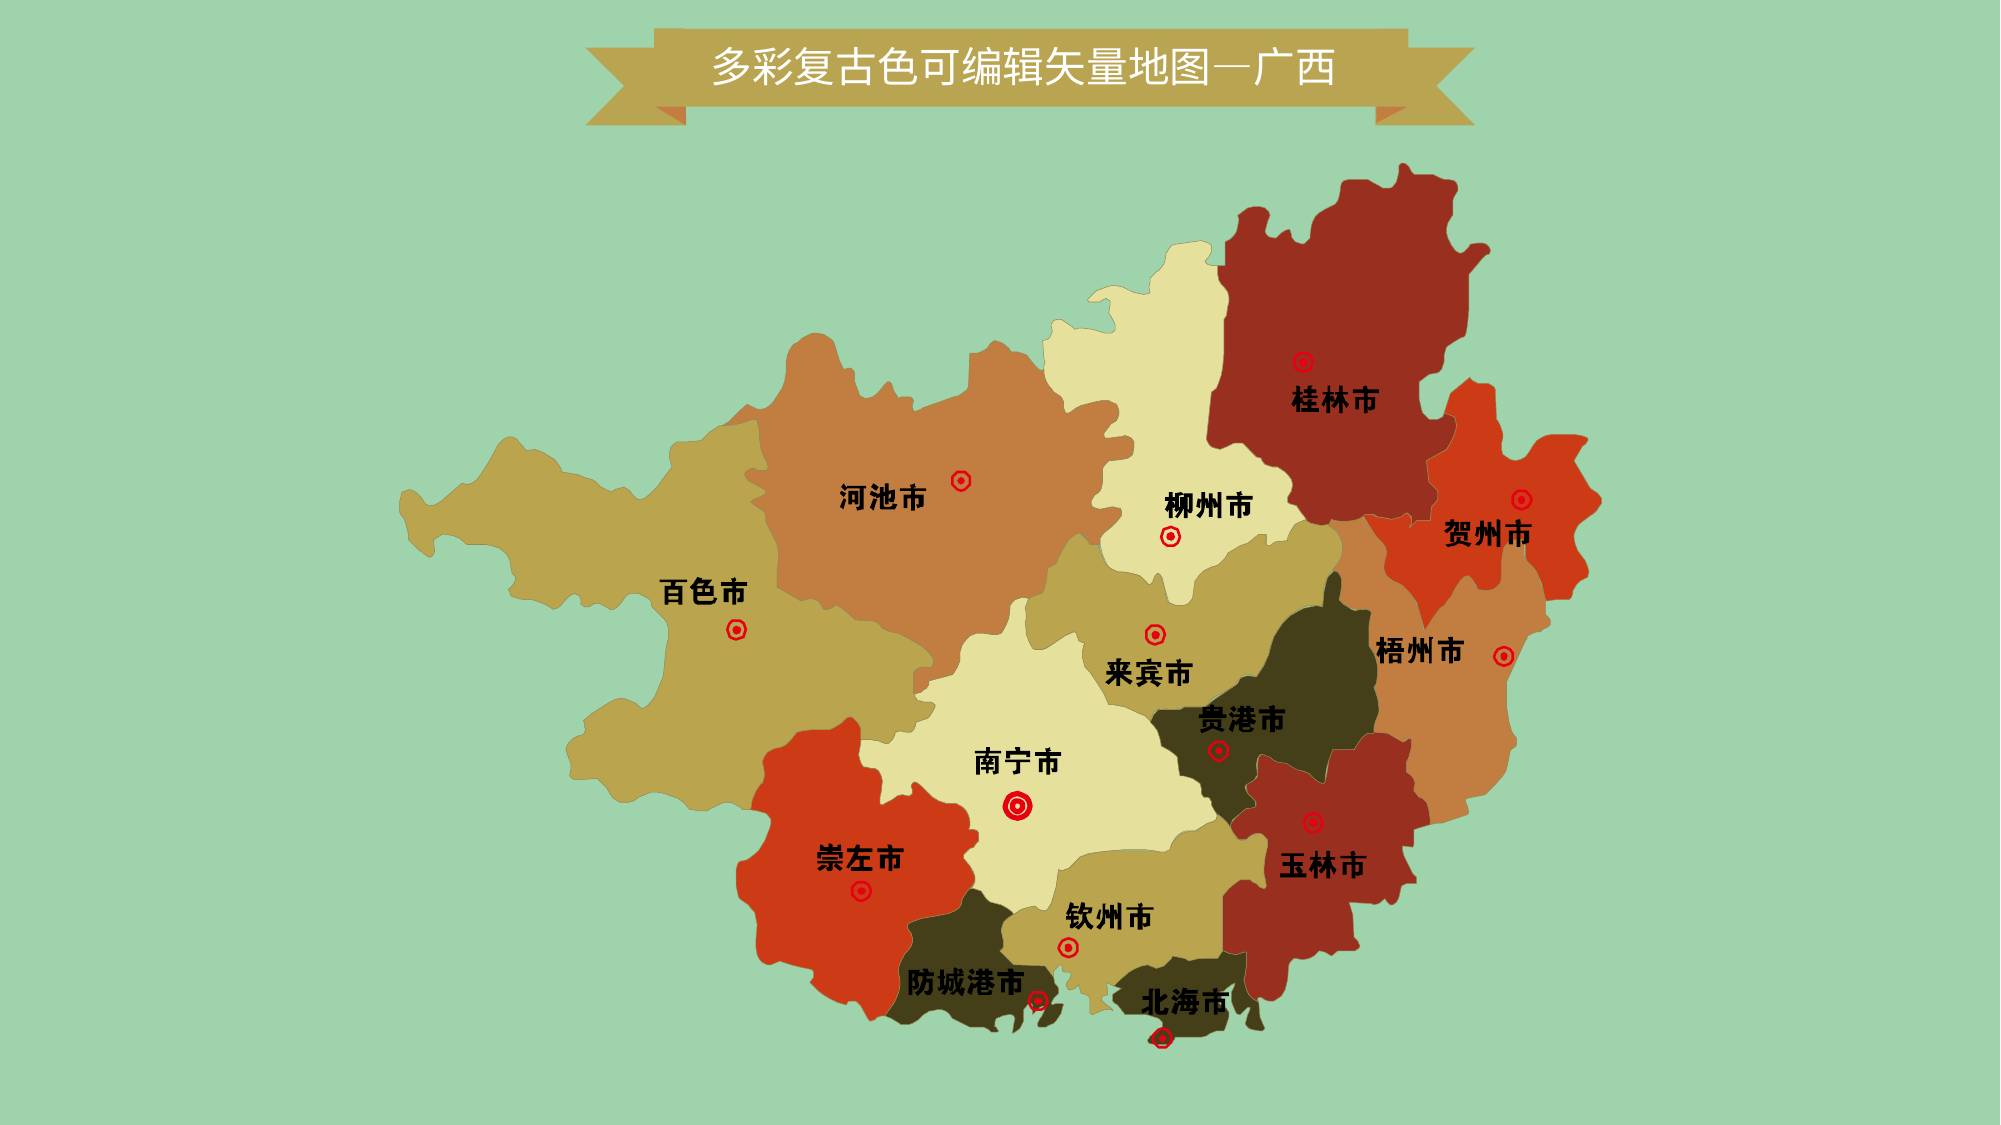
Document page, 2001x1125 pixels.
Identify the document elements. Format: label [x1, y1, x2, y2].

text_box [1444, 519, 1472, 547]
text_box [1505, 519, 1532, 547]
text_box [734, 720, 981, 1024]
text_box [1035, 747, 1062, 775]
text_box [584, 28, 1476, 126]
text_box [861, 600, 1214, 913]
text_box [1321, 385, 1349, 414]
text_box [1005, 747, 1031, 775]
text_box [1475, 519, 1501, 547]
text_box [1040, 238, 1308, 603]
text_box [1066, 902, 1094, 930]
text_box [1407, 636, 1433, 664]
text_box [1161, 526, 1180, 546]
text_box [1146, 625, 1165, 645]
text_box [1202, 987, 1229, 1015]
text_box [1096, 902, 1122, 930]
text_box [885, 891, 1066, 1036]
text_box [839, 483, 867, 511]
text_box [720, 330, 1136, 696]
text_box [1171, 987, 1199, 1015]
text_box [1225, 735, 1430, 1004]
text_box [1058, 938, 1078, 958]
text_box [1012, 801, 1023, 813]
text_box [967, 968, 995, 995]
text_box [1208, 742, 1228, 761]
text_box [846, 844, 873, 871]
text_box [1340, 850, 1367, 879]
text_box [1110, 949, 1267, 1047]
text_box [721, 577, 748, 605]
text_box [975, 748, 1001, 774]
text_box [1166, 658, 1193, 686]
text_box [659, 579, 688, 605]
text_box [1148, 568, 1382, 826]
text_box [1028, 992, 1048, 1010]
text_box [727, 620, 746, 640]
text_box [1352, 385, 1379, 414]
text_box [1512, 490, 1532, 510]
text_box [1196, 492, 1222, 519]
text_box [1022, 517, 1340, 722]
text_box [1376, 636, 1404, 664]
text_box [877, 844, 904, 871]
text_box [1437, 636, 1464, 664]
text_box [937, 967, 965, 997]
text_box [1362, 375, 1604, 624]
text_box [1005, 793, 1031, 819]
text_box [908, 968, 934, 997]
text_box [1308, 850, 1337, 879]
text_box [397, 422, 938, 813]
text_box [1209, 160, 1493, 523]
text_box [1165, 492, 1193, 519]
text_box [1280, 853, 1307, 878]
text_box [1141, 988, 1169, 1015]
text_box [952, 471, 970, 491]
text_box [1293, 353, 1313, 372]
text_box [852, 882, 872, 902]
text_box [1226, 490, 1253, 519]
text_box [1136, 658, 1163, 688]
text_box [1326, 514, 1553, 827]
text_box [869, 483, 898, 511]
text_box [817, 843, 843, 871]
text_box [1228, 705, 1257, 733]
text_box [1152, 1028, 1172, 1048]
text_box [1126, 902, 1154, 930]
text_box [1105, 658, 1133, 686]
text_box [385, 151, 1615, 1059]
text_box [1198, 704, 1227, 734]
text_box [1291, 385, 1319, 412]
text_box [1493, 647, 1513, 666]
text_box [899, 483, 927, 511]
text_box [689, 577, 718, 605]
text_box [997, 968, 1024, 995]
text_box [1303, 813, 1323, 833]
text_box [997, 811, 1270, 1017]
text_box [1258, 704, 1286, 733]
